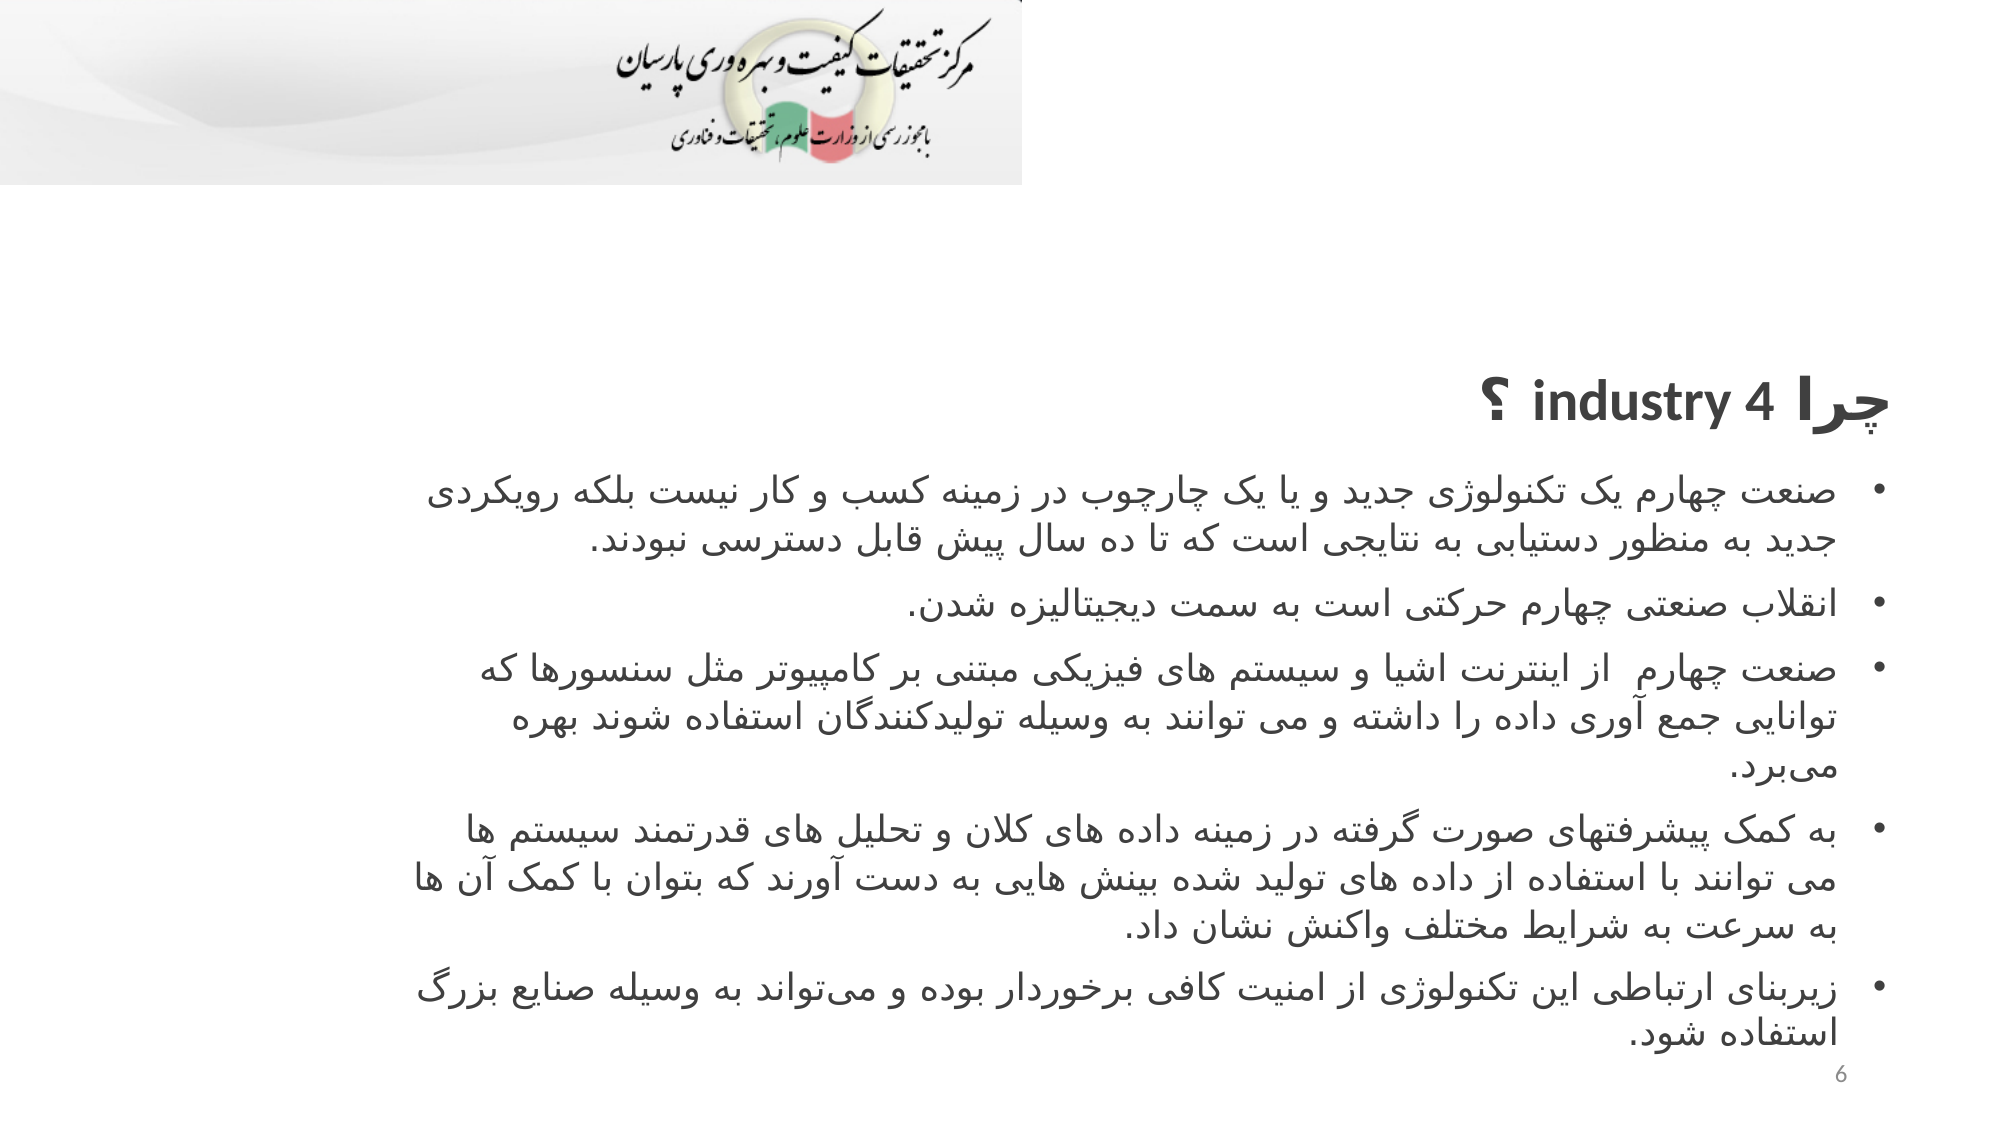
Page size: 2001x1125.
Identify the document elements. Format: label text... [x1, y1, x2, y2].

picture [0, 0, 1022, 185]
slide_number 6 [1412, 1042, 1863, 1103]
text_box صنعت چهارم یک تکنولوژی جدید و یا یک چارچوب در زمینه کسب و کار نیست بلکه رویکردی جدید به منظور دستیابی به نتایجی است که تا ده سال پیش قابل دسترسی نبودند. انقلاب صنعتی چهارم حرکتی است به سمت دیجیتالیزه شدن. صنعت چهارم از اینترنت اشیا و سیستم های فیزیکی مبتنی بر کامپیوتر مثل سنسورها که توانایی جمع آوری داده را داشته و می توانند به وسیله تولیدکنندگان استفاده شوند بهره می‌برد. به کمک پیشرفتهای صورت گرفته در زمینه داده های کلان و تحلیل های قدرتمند سیستم ها می توانند با استفاده از داده های تولید شده بینش هایی به دست آورند که بتوان با کمک آن ها به سرعت به شرایط مختلف واکنش نشان داد. زیربنای ارتباطی این تکنولوژی از امنیت کافی برخوردار بوده و می‌تواند به وسیله صنایع بزرگ استفاده شود. [387, 455, 1901, 1060]
text_box چرا industry 4 ؟ [1464, 349, 1909, 439]
